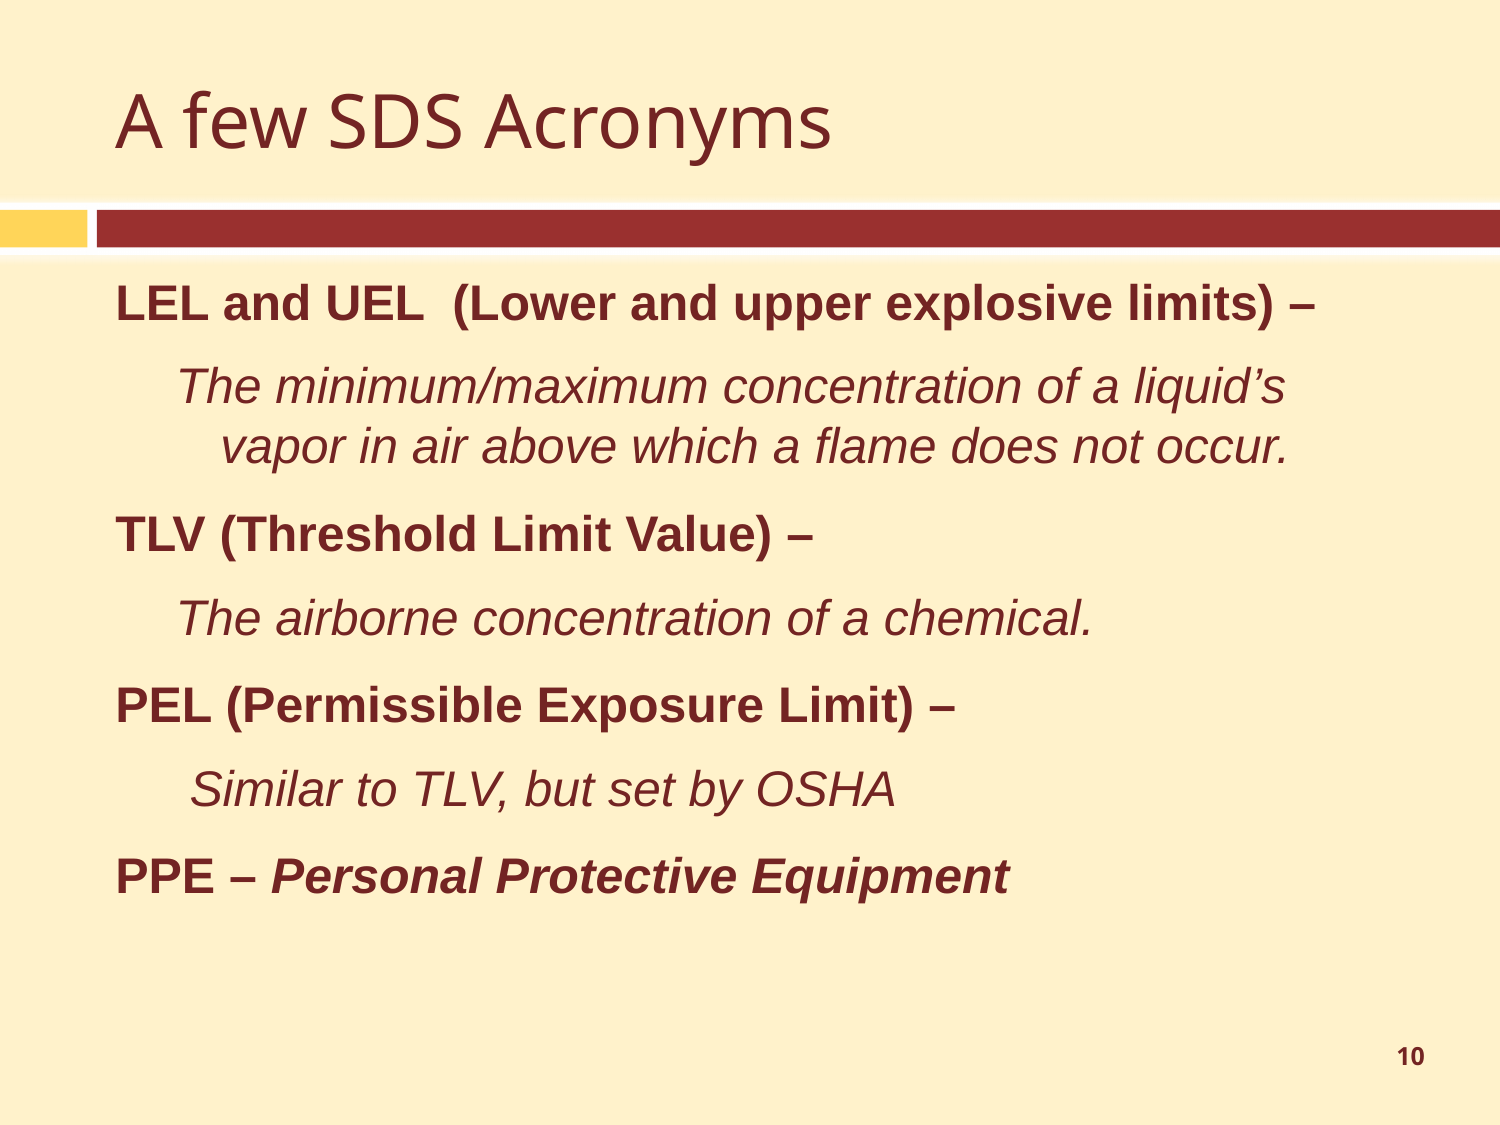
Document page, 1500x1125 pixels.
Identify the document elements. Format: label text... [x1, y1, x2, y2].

title A few SDS Acronyms [100, 37, 1438, 200]
list LEL and UEL (Lower and upper explosive limits) – The minimum/maximum concentration of a liquid’s vapor in air above which a flame does not occur. TLV (Threshold Limit Value) – The airborne concentration of a chemical. PEL (Permissible Exposure Limit) – Similar to TLV, but set by OSHA PPE – Personal Protective Equipment [100, 262, 1438, 1000]
